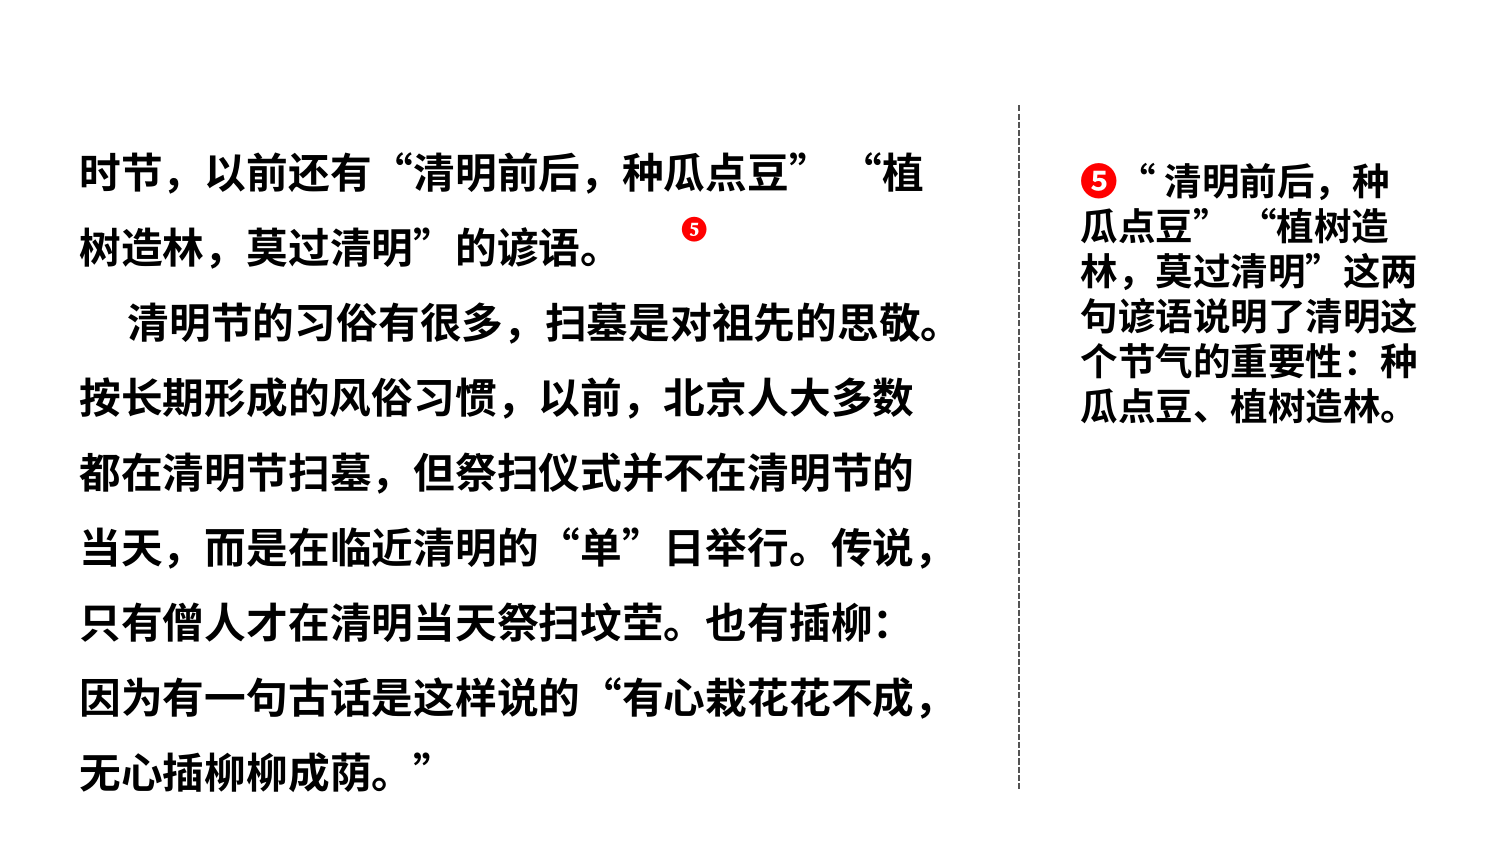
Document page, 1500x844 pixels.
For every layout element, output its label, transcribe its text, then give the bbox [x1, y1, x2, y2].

text_box ❺“清明前后，种瓜点豆” “植树造林，莫过清明”这两句谚语说明了清明这个节气的重要性：种瓜点豆、植树造林。 [1066, 150, 1436, 435]
text_box 时节，以前还有“清明前后，种瓜点豆” “植树造林，莫过清明”的谚语。 清明节的习俗有很多，扫墓是对祖先的思敬。按长期形成的风俗习惯，以前，北京人大多数都在清明节扫墓，但祭扫仪式并不在清明节的当天，而是在临近清明的“单”日举行。传说，只有僧人才在清明当天祭扫坟茔。也有插柳：因为有一句古话是这样说的“有心栽花花不成，无心插柳柳成荫。” [64, 114, 944, 805]
text_box ❺ [665, 173, 724, 257]
